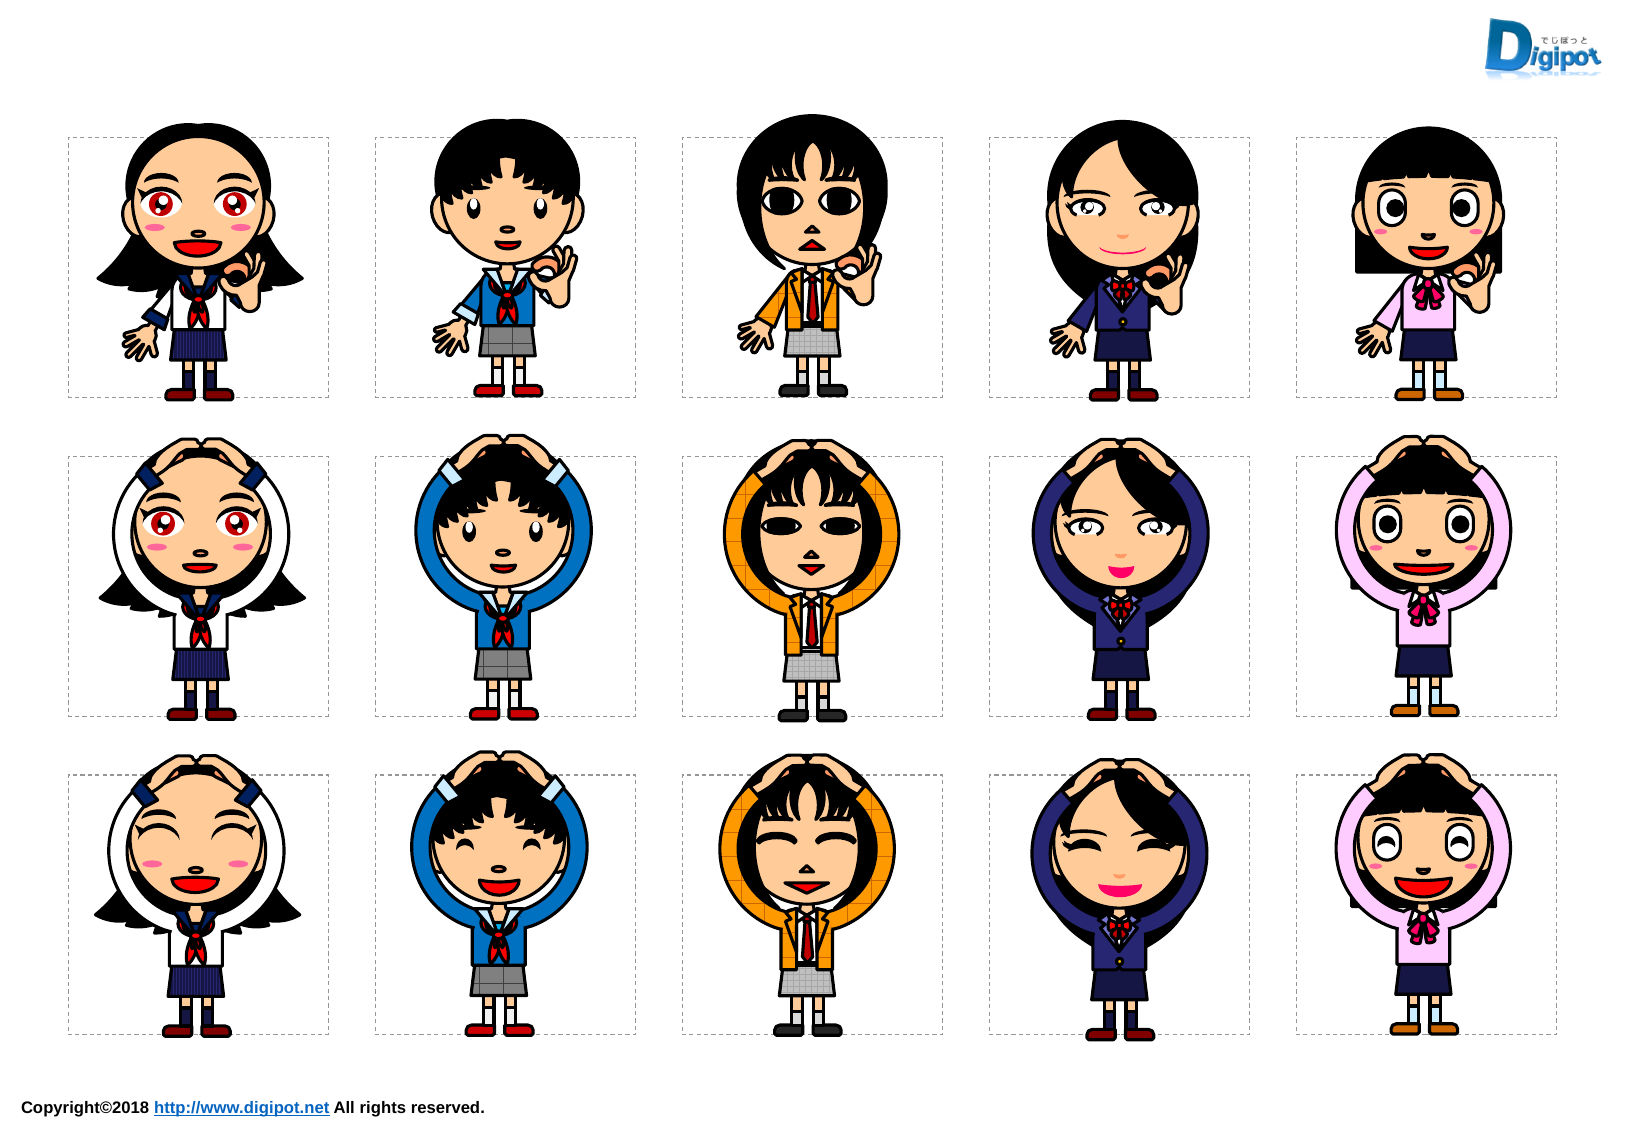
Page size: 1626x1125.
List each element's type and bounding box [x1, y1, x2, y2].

text_box [1336, 762, 1511, 1034]
text_box [1353, 127, 1504, 400]
text_box [97, 124, 303, 400]
text_box [724, 440, 899, 721]
text_box [735, 115, 887, 396]
picture [1485, 18, 1602, 82]
text_box [1047, 114, 1198, 401]
text_box [415, 443, 592, 719]
text_box [95, 761, 300, 1037]
text_box [1031, 754, 1208, 1040]
text_box [1336, 444, 1511, 716]
text_box [411, 759, 588, 1036]
text_box [100, 444, 305, 720]
text_box [431, 120, 583, 396]
text_box [1033, 433, 1209, 720]
text_box [719, 755, 895, 1036]
